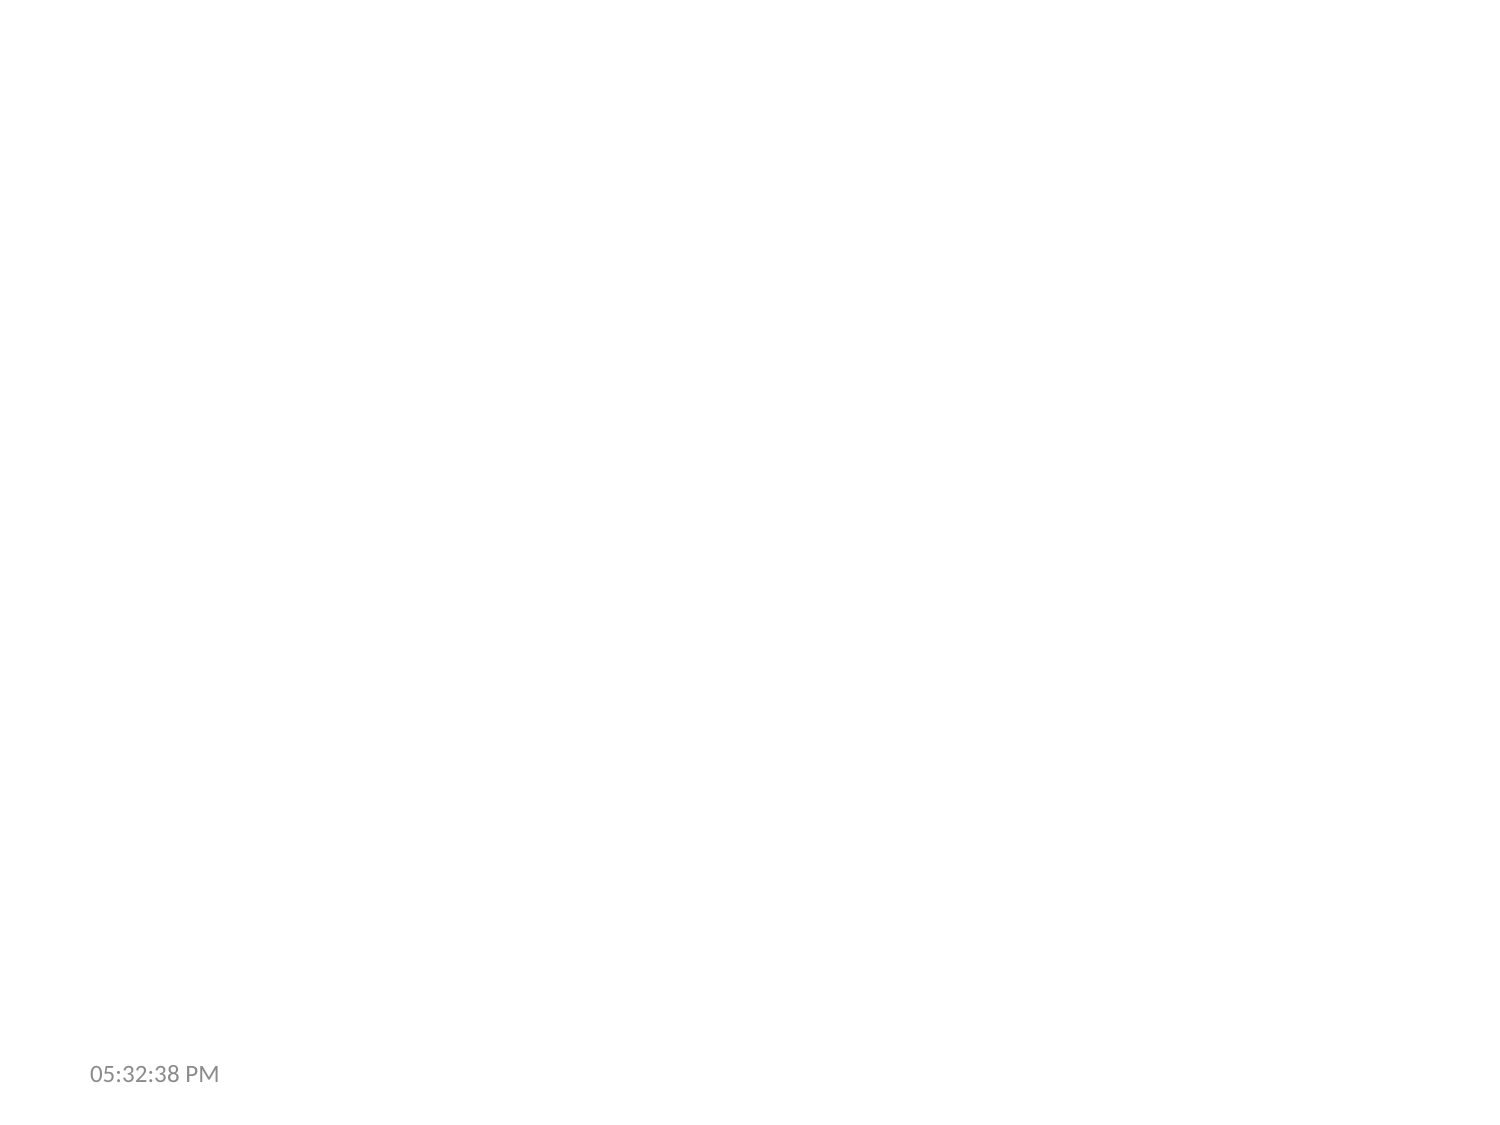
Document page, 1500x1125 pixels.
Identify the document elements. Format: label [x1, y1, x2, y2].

slide_number [75, 1042, 425, 1103]
